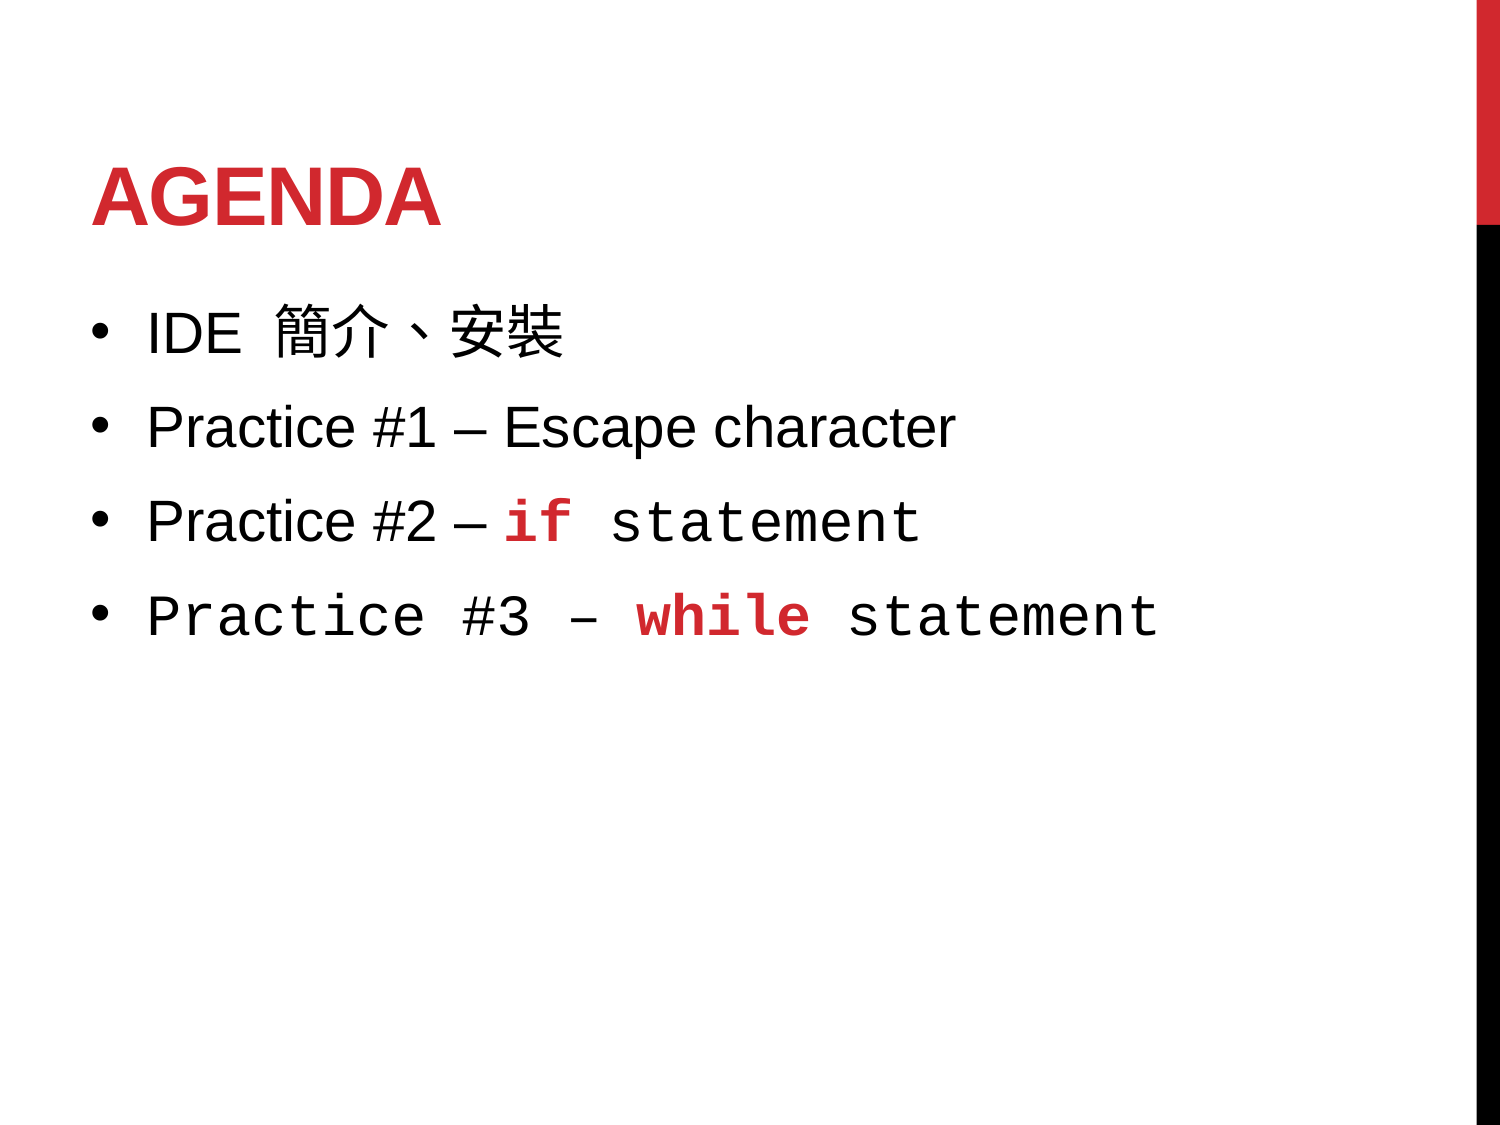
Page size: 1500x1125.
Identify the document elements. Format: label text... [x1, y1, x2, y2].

title Agenda [75, 25, 1025, 250]
list IDE 簡介、安裝 Practice #1 – Escape character Practice #2 – if statement Practice #3 – while statement [75, 287, 1325, 1005]
